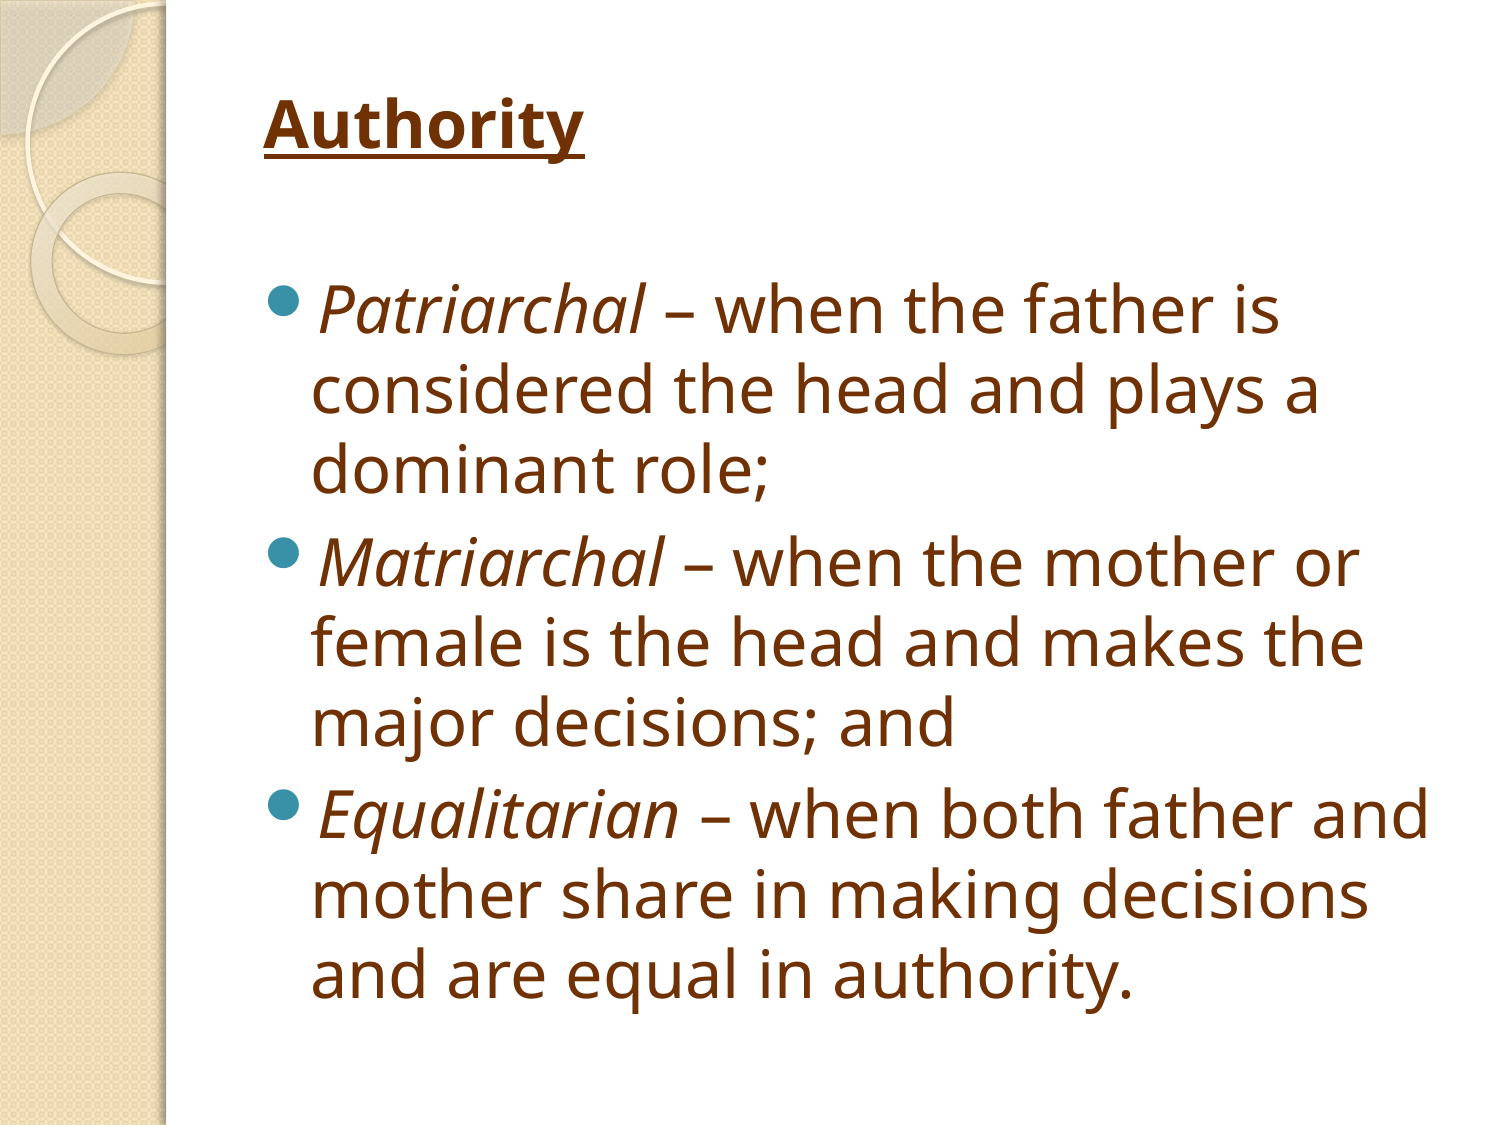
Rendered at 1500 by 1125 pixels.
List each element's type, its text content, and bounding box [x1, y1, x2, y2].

list Authority Patriarchal – when the father is considered the head and plays a dominant role; Matriarchal – when the mother or female is the head and makes the major decisions; and Equalitarian – when both father and mother share in making decisions and are equal in authority. [235, 75, 1466, 1025]
